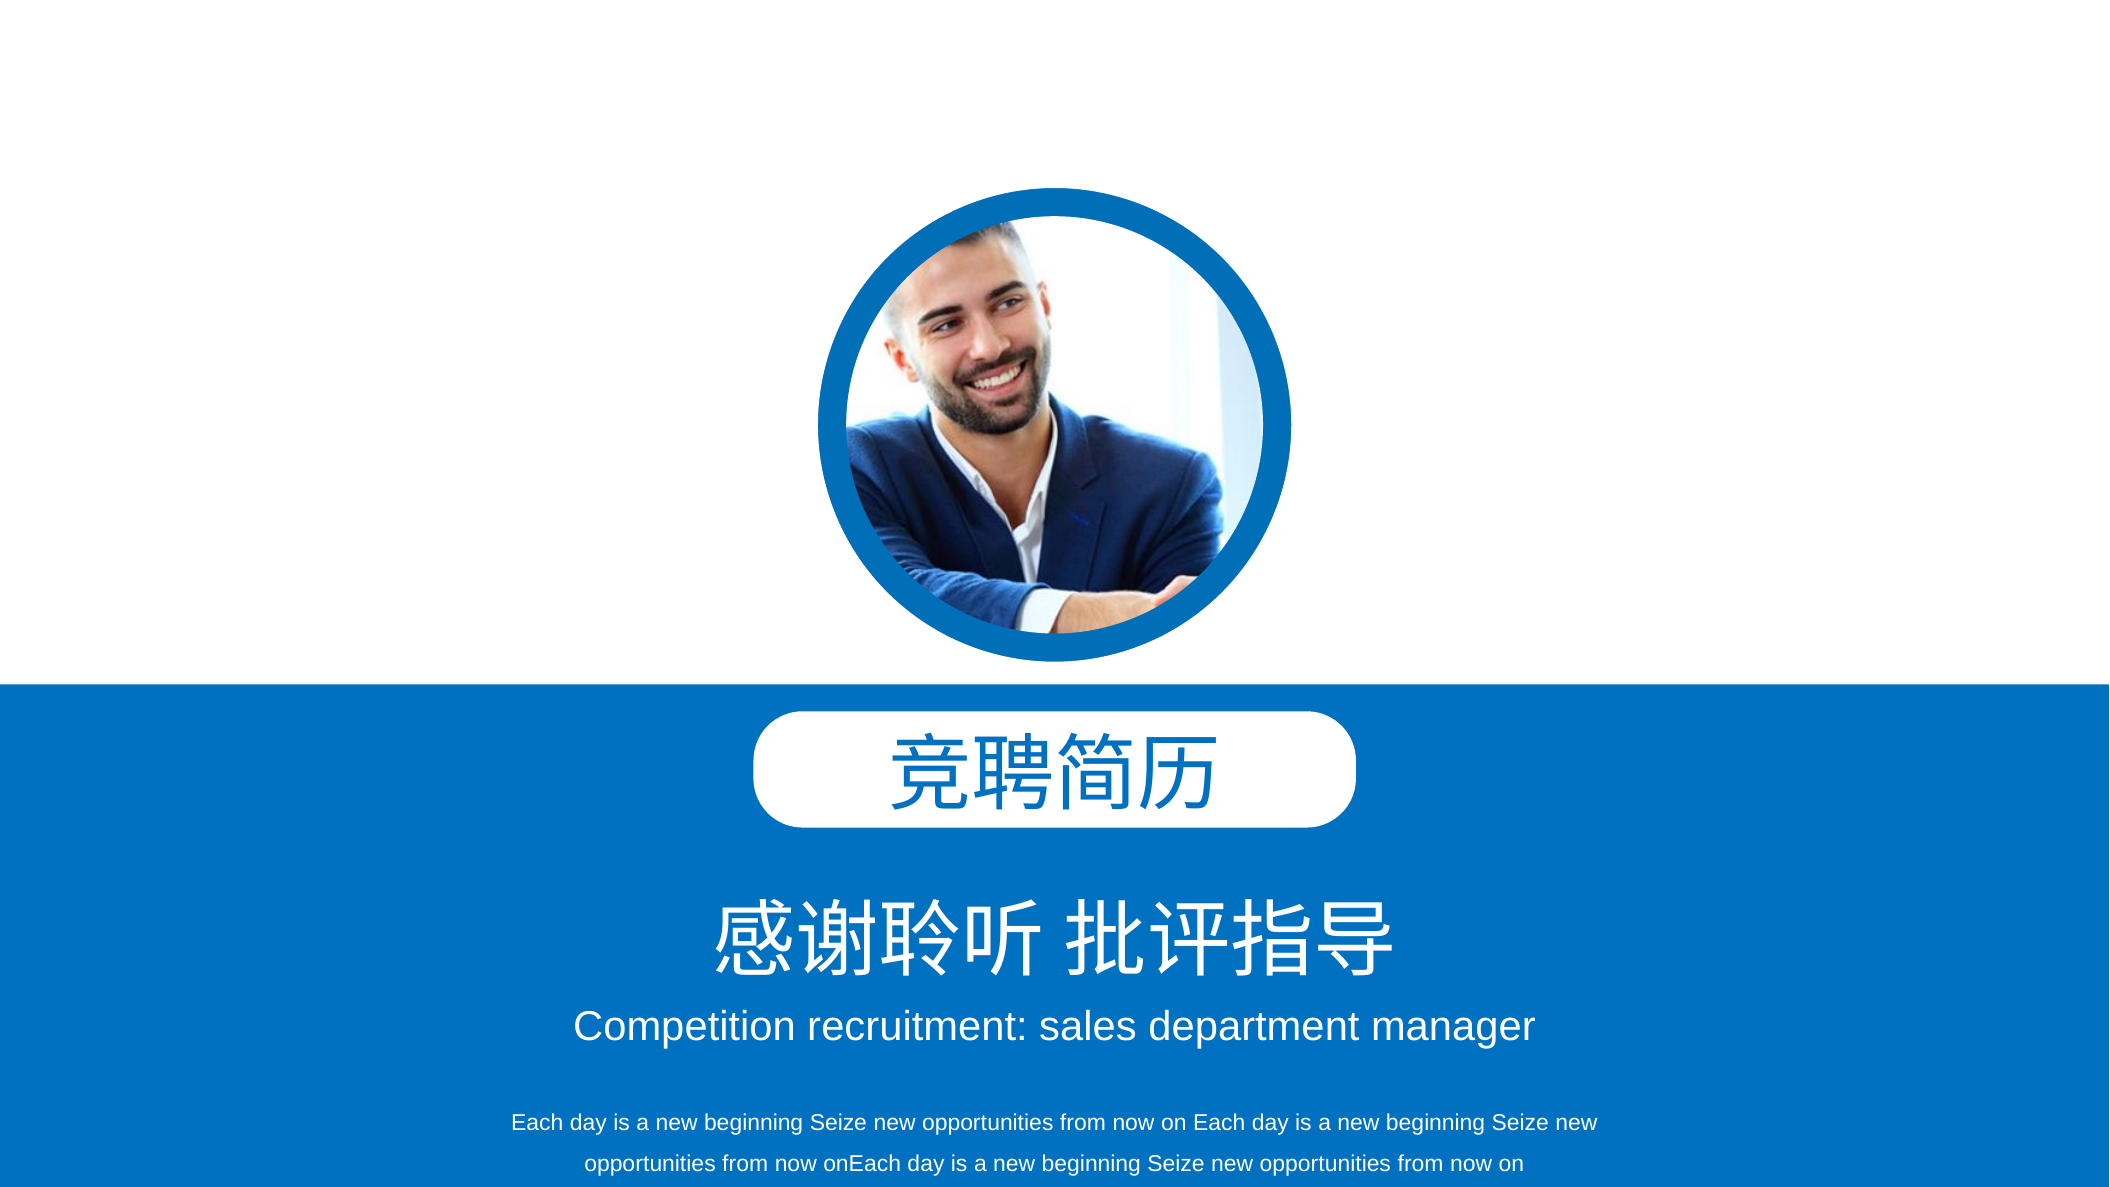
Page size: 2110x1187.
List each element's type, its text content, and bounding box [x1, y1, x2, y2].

text_box Each day is a new beginning Seize new opportunities from now on Each day is a new beginning Seize new opportunities from now onEach day is a new beginning Seize new opportunities from now on [434, 1088, 1675, 1182]
text_box [752, 710, 1357, 829]
text_box 竞聘简历 [840, 713, 1269, 828]
text_box 感谢聆听 批评指导 [700, 880, 1409, 968]
text_box [0, 683, 2110, 1187]
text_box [813, 183, 1296, 667]
text_box Competition recruitment: sales department manager [473, 968, 1636, 1055]
